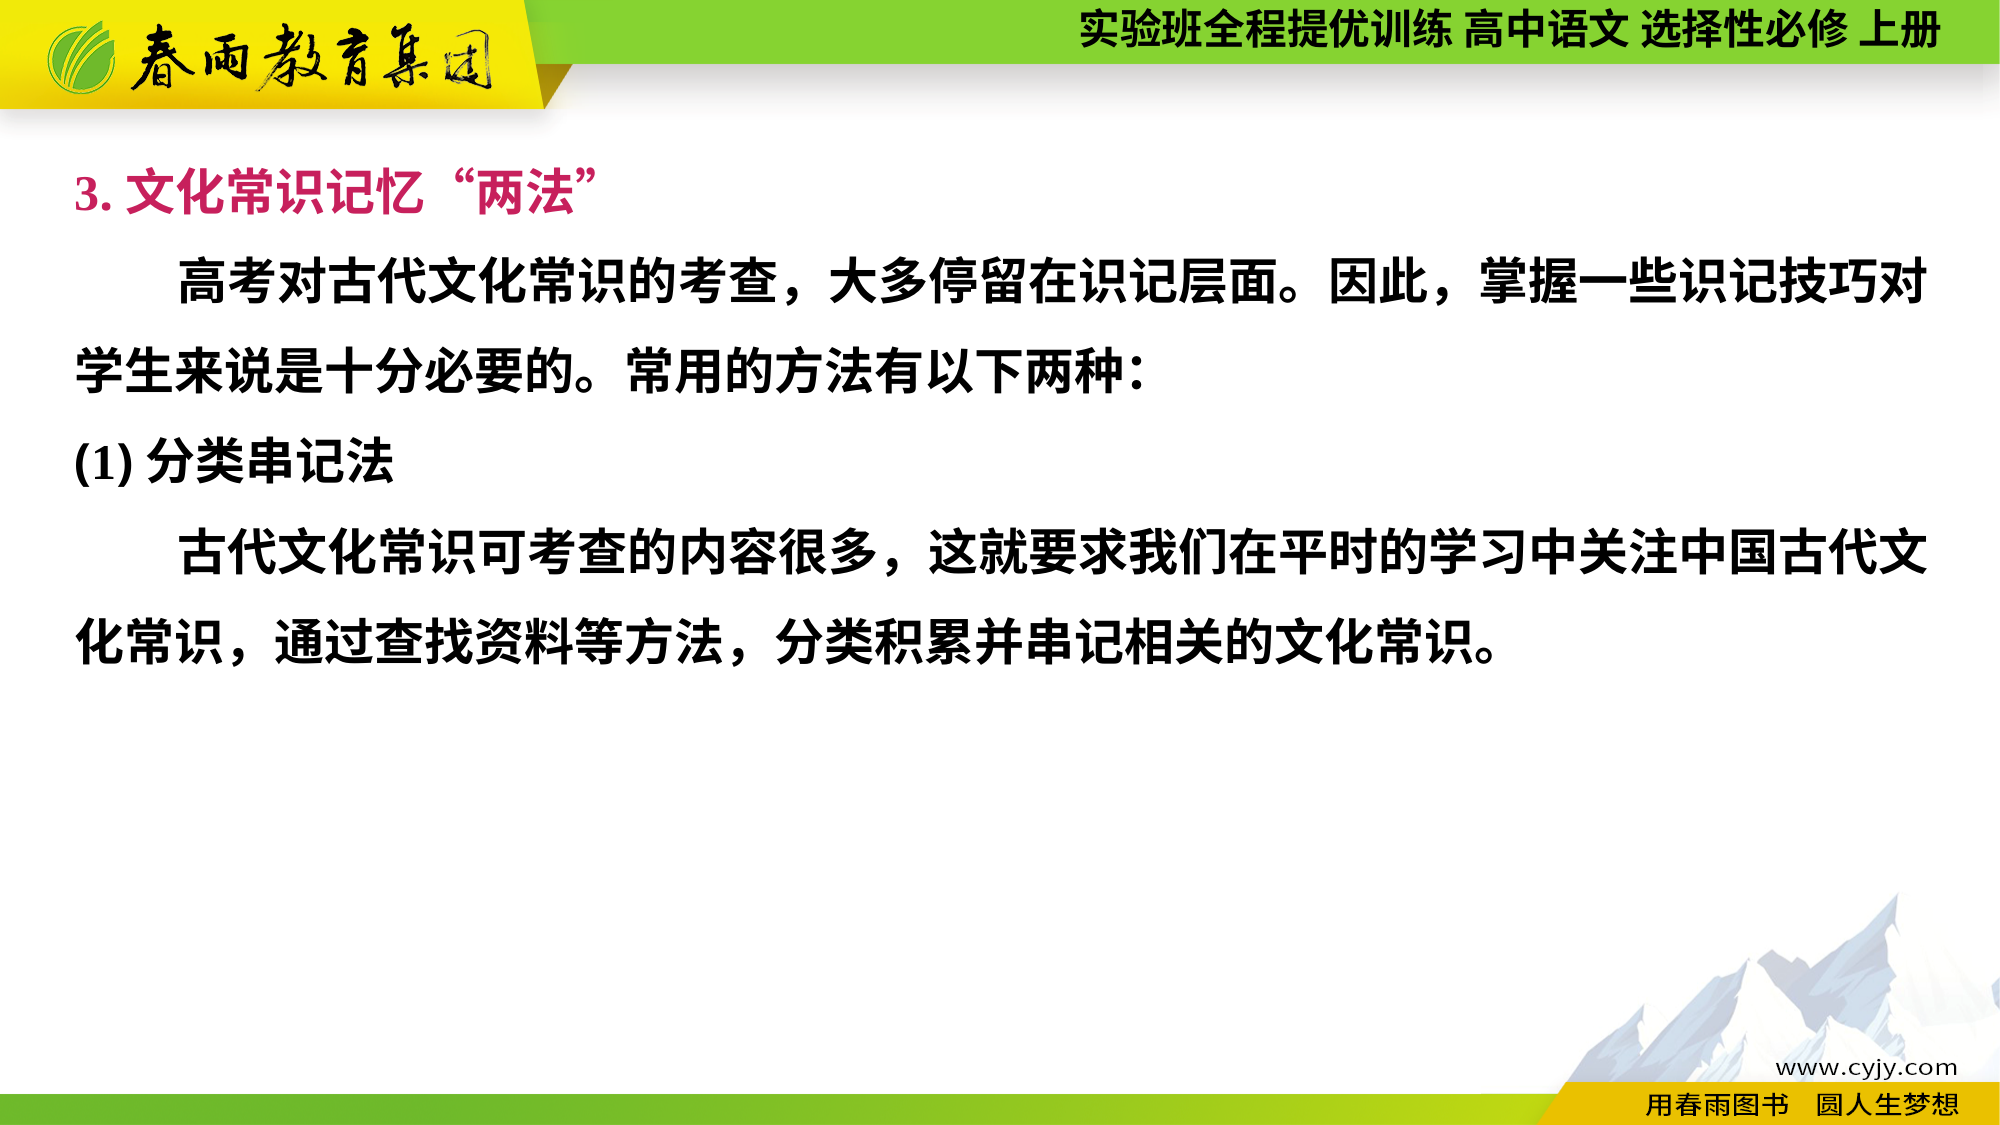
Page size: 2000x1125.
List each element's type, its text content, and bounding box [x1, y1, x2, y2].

picture [0, 0, 2000, 1125]
list 3.文化常识记忆“两法” 高考对古代文化常识的考查，大多停留在识记层面。因此，掌握一些识记技巧对学生来说是十分必要的。常用的方法有以下两种： (1)分类串记法 古代文化常识可考查的内容很多，这就要求我们在平时的学习中关注中国古代文化常识，通过查找资料等方法，分类积累并串记相关的文化常识。 [59, 122, 1944, 683]
